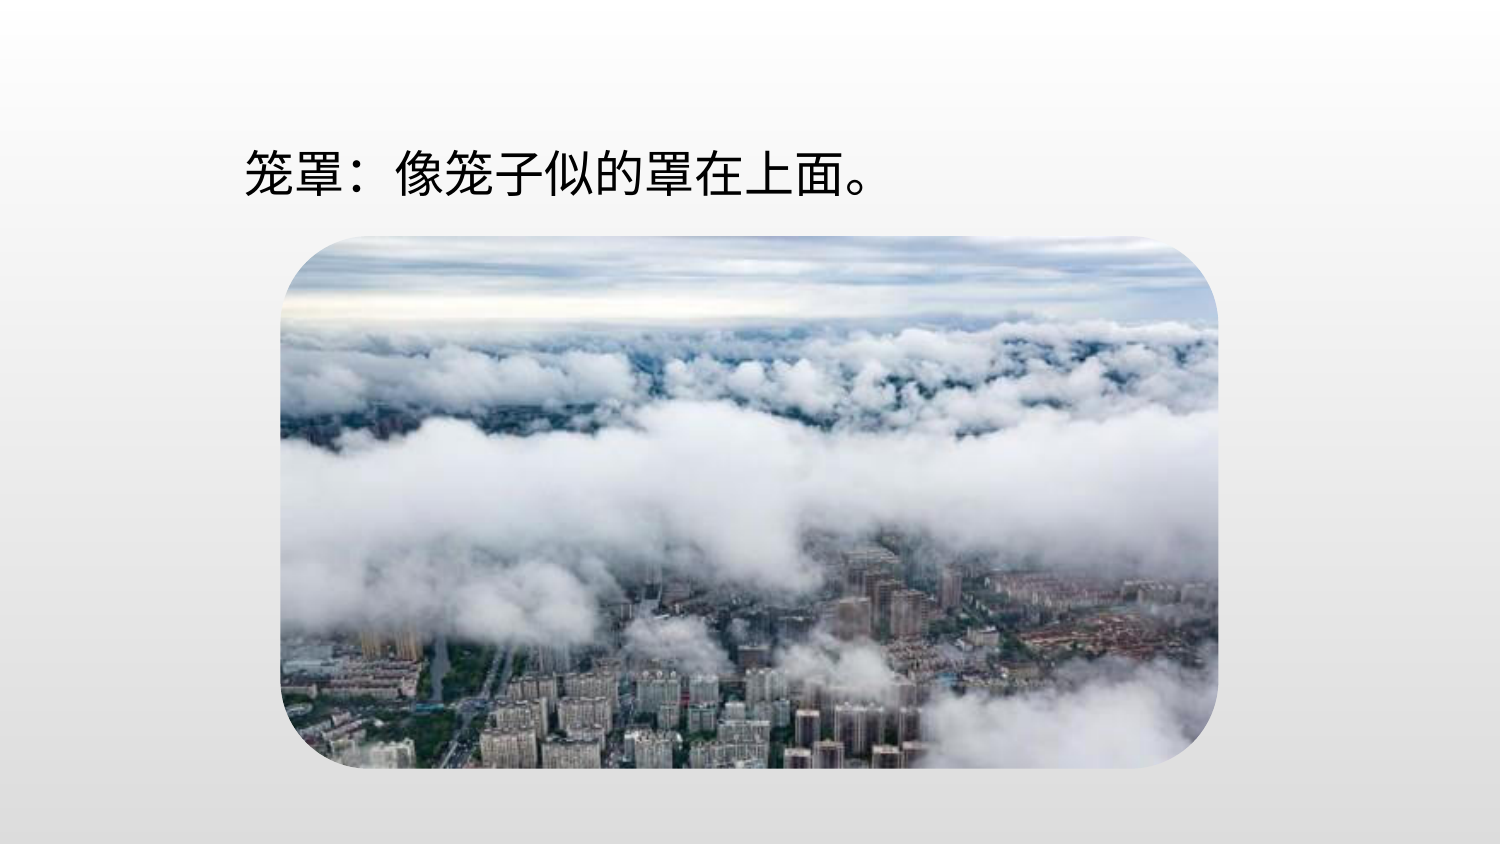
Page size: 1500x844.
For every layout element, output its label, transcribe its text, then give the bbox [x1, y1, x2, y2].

text_box 笼罩：像笼子似的罩在上面。 [236, 138, 1188, 208]
picture [280, 236, 1219, 769]
